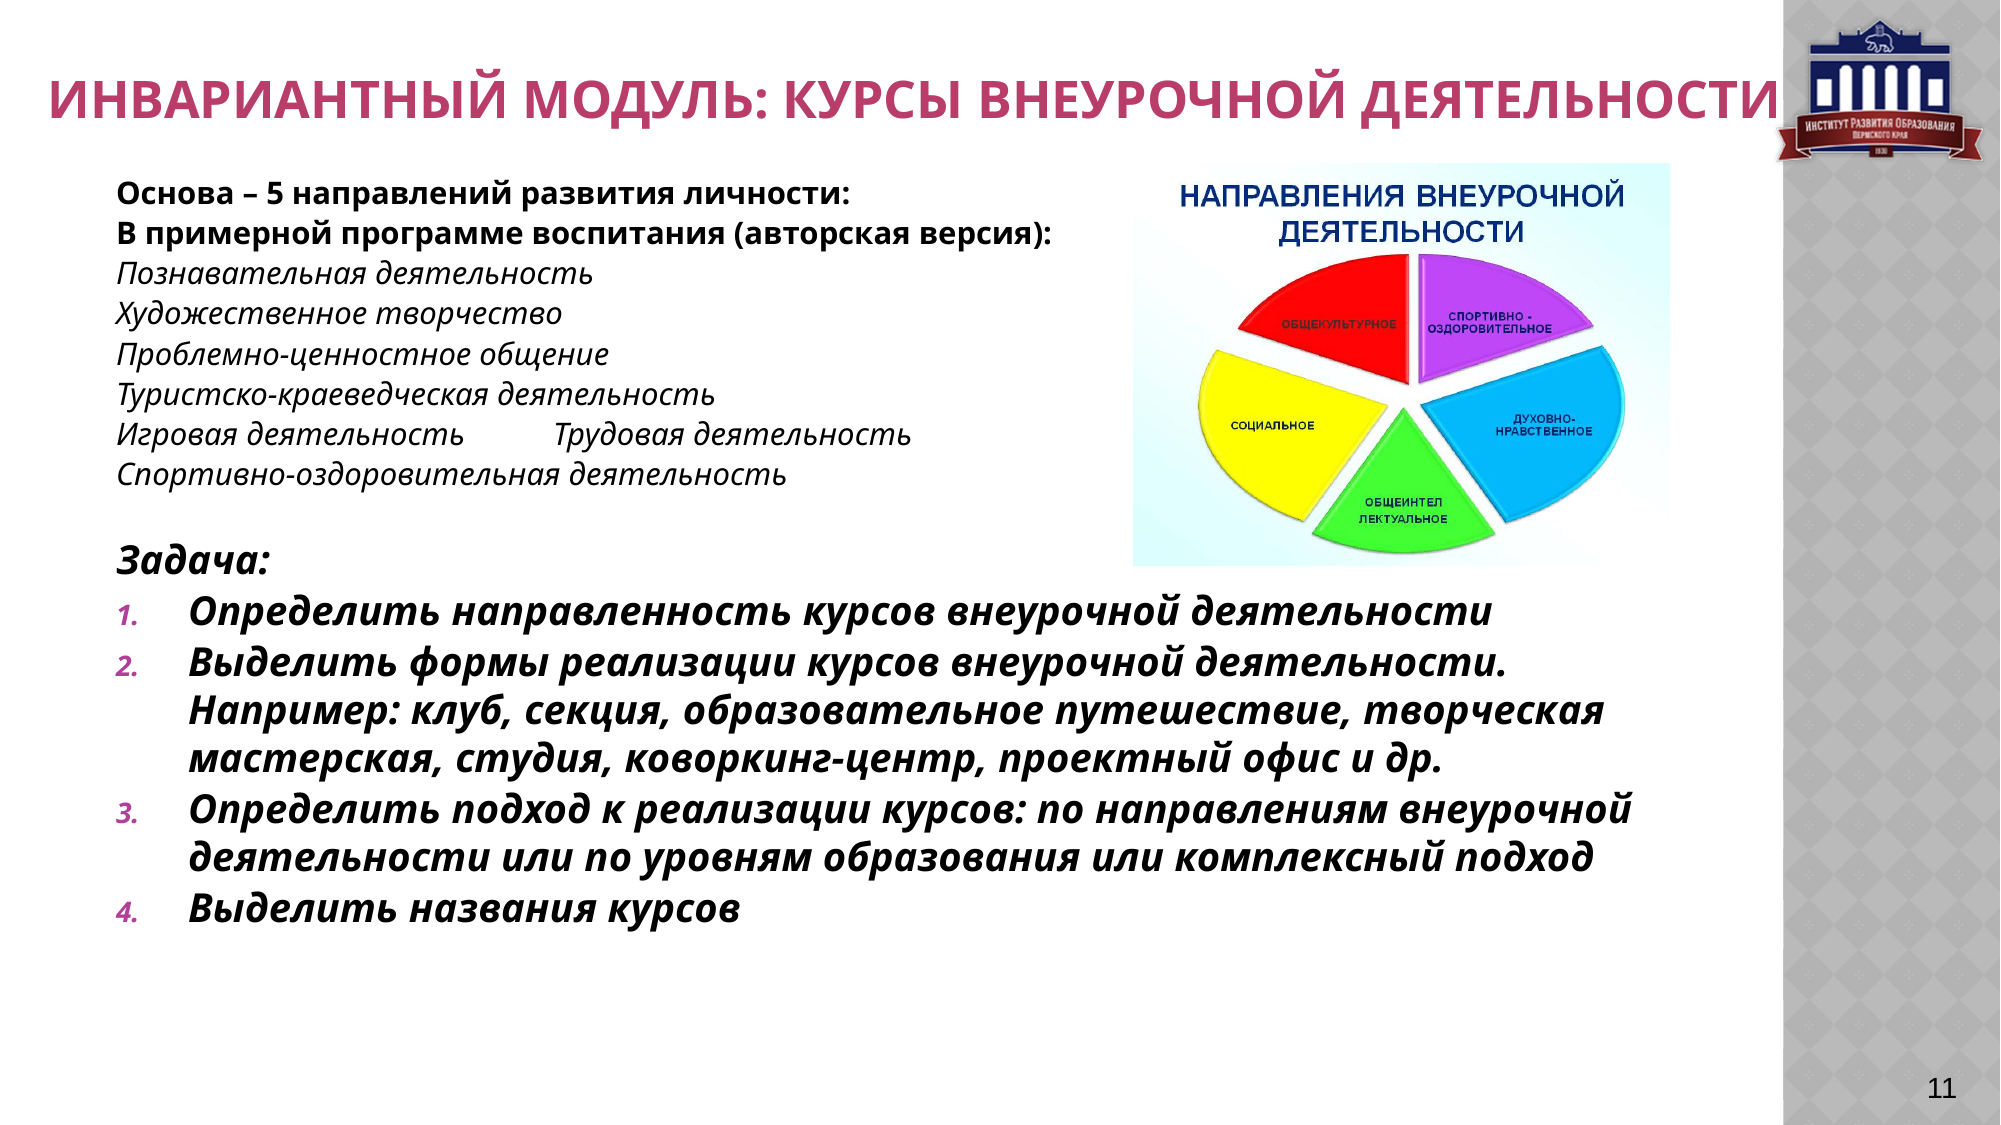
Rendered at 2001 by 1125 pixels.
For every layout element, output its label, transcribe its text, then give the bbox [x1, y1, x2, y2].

list Основа – 5 направлений развития личности: В примерной программе воспитания (авторская версия): Познавательная деятельность Художественное творчество Проблемно-ценностное общение Туристско-краеведческая деятельность Игровая деятельность Трудовая деятельность Спортивно-оздоровительная деятельность Задача: Определить направленность курсов внеурочной деятельности Выделить формы реализации курсов внеурочной деятельности. Например: клуб, секция, образовательное путешествие, творческая мастерская, студия, коворкинг-центр, проектный офис и др. Определить подход к реализации курсов: по направлениям внеурочной деятельности или по уровням образования или комплексный подход Выделить названия курсов [101, 166, 1732, 1062]
picture [1771, 12, 1988, 168]
picture [1133, 163, 1670, 567]
title Инвариантный Модуль: курсы внеурочной деятельности [40, 52, 1765, 129]
